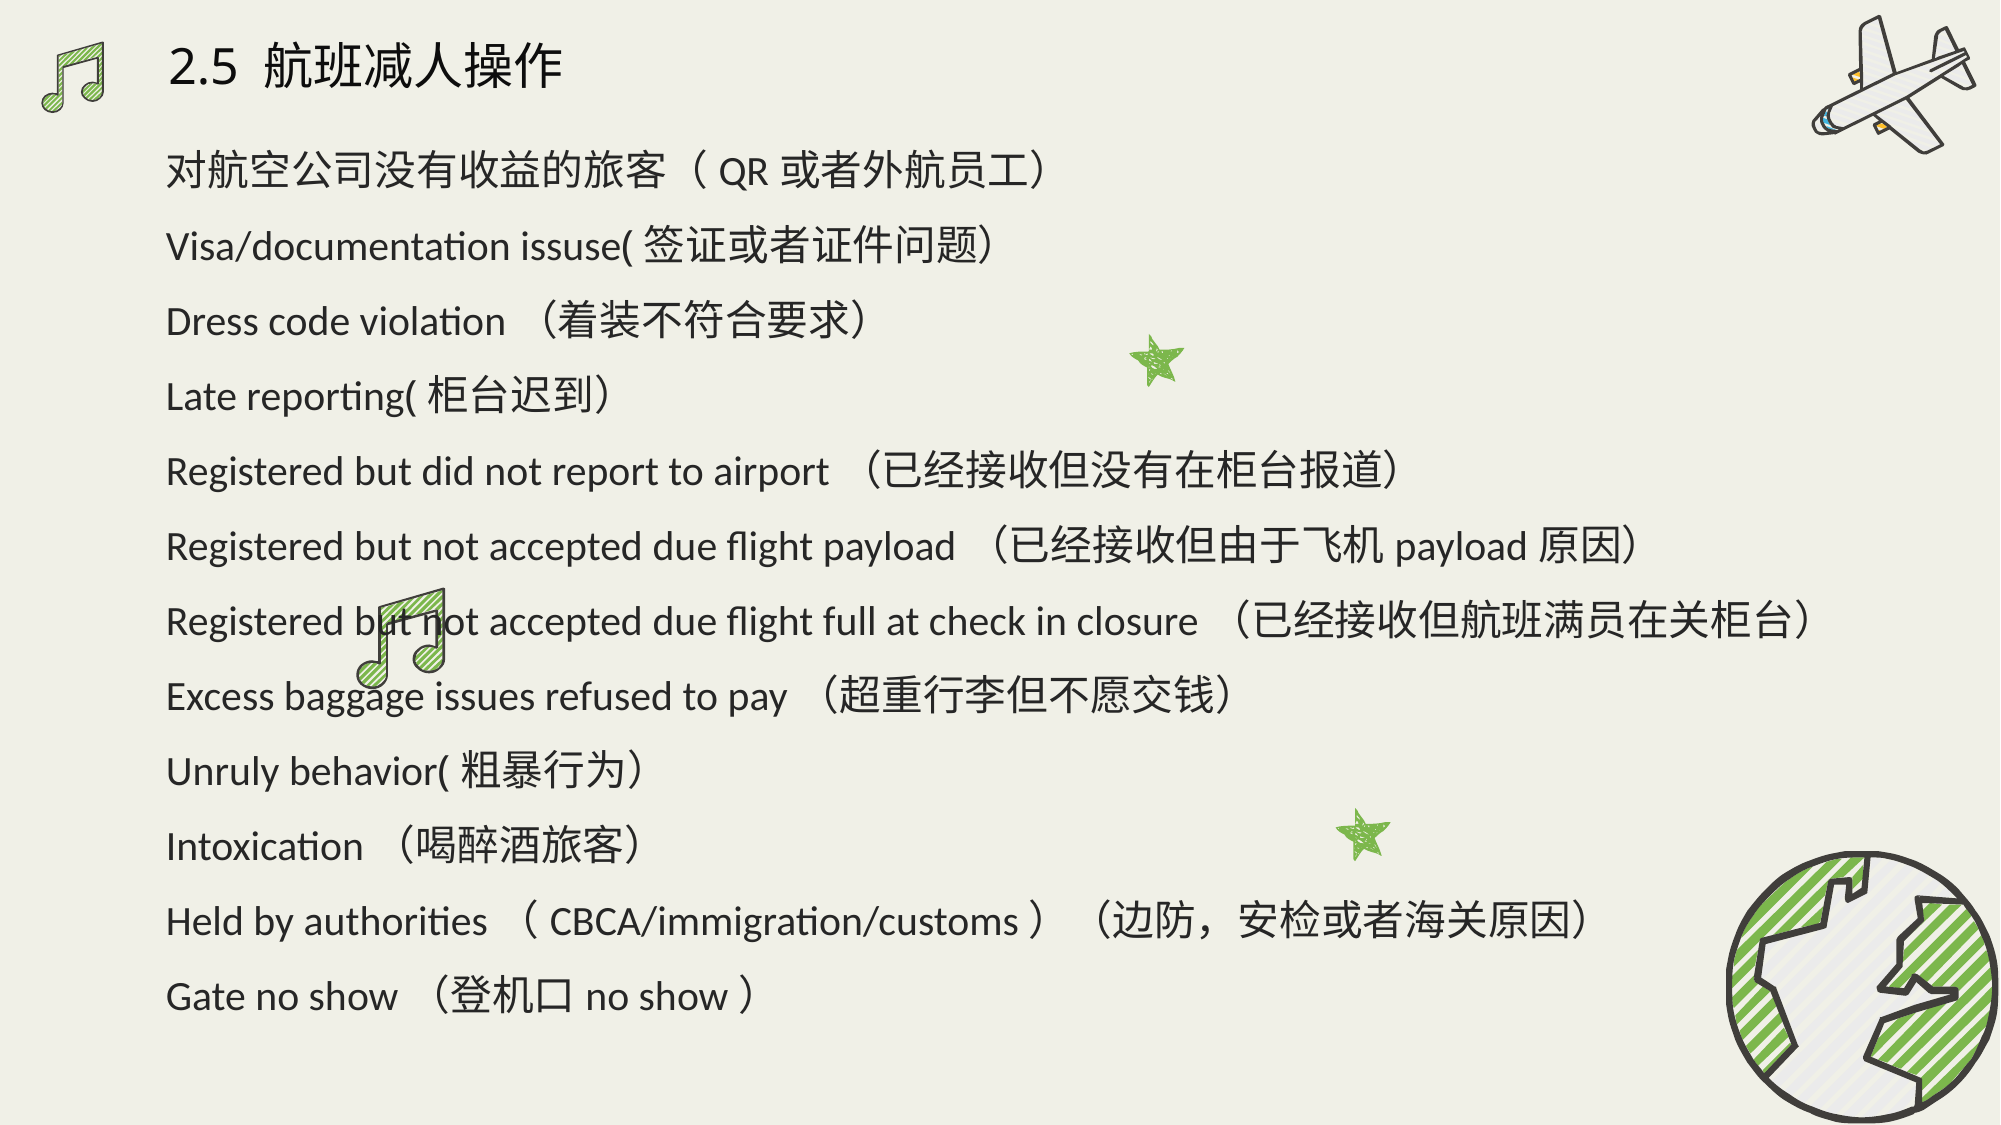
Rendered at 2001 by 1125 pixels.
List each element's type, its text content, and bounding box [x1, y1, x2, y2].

text_box 2.5 航班减人操作 [153, 27, 579, 103]
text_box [356, 587, 446, 690]
picture [1816, 4, 1964, 177]
text_box 对航空公司没有收益的旅客（QR或者外航员工） Visa/documentation issuse(签证或者证件问题） Dress code violation（着装不符合要求） Late reporting(柜台迟到） Registered but did not report to airport（已经接收但没有在柜台报道） Registered but not accepted due flight payload（已经接收但由于飞机payload原因） Registered but not accepted due flight full at check in closure（已经接收但航班满员在关柜台） Excess baggage issues refused to pay（超重行李但不愿交钱） Unruly behavior(粗暴行为） Intoxication（喝醉酒旅客） Held by authorities（CBCA/immigration/customs）（边防，安检或者海关原因） Gate no show（登机口no show） [151, 111, 1890, 1026]
picture [1726, 851, 2000, 1125]
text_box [41, 41, 104, 114]
